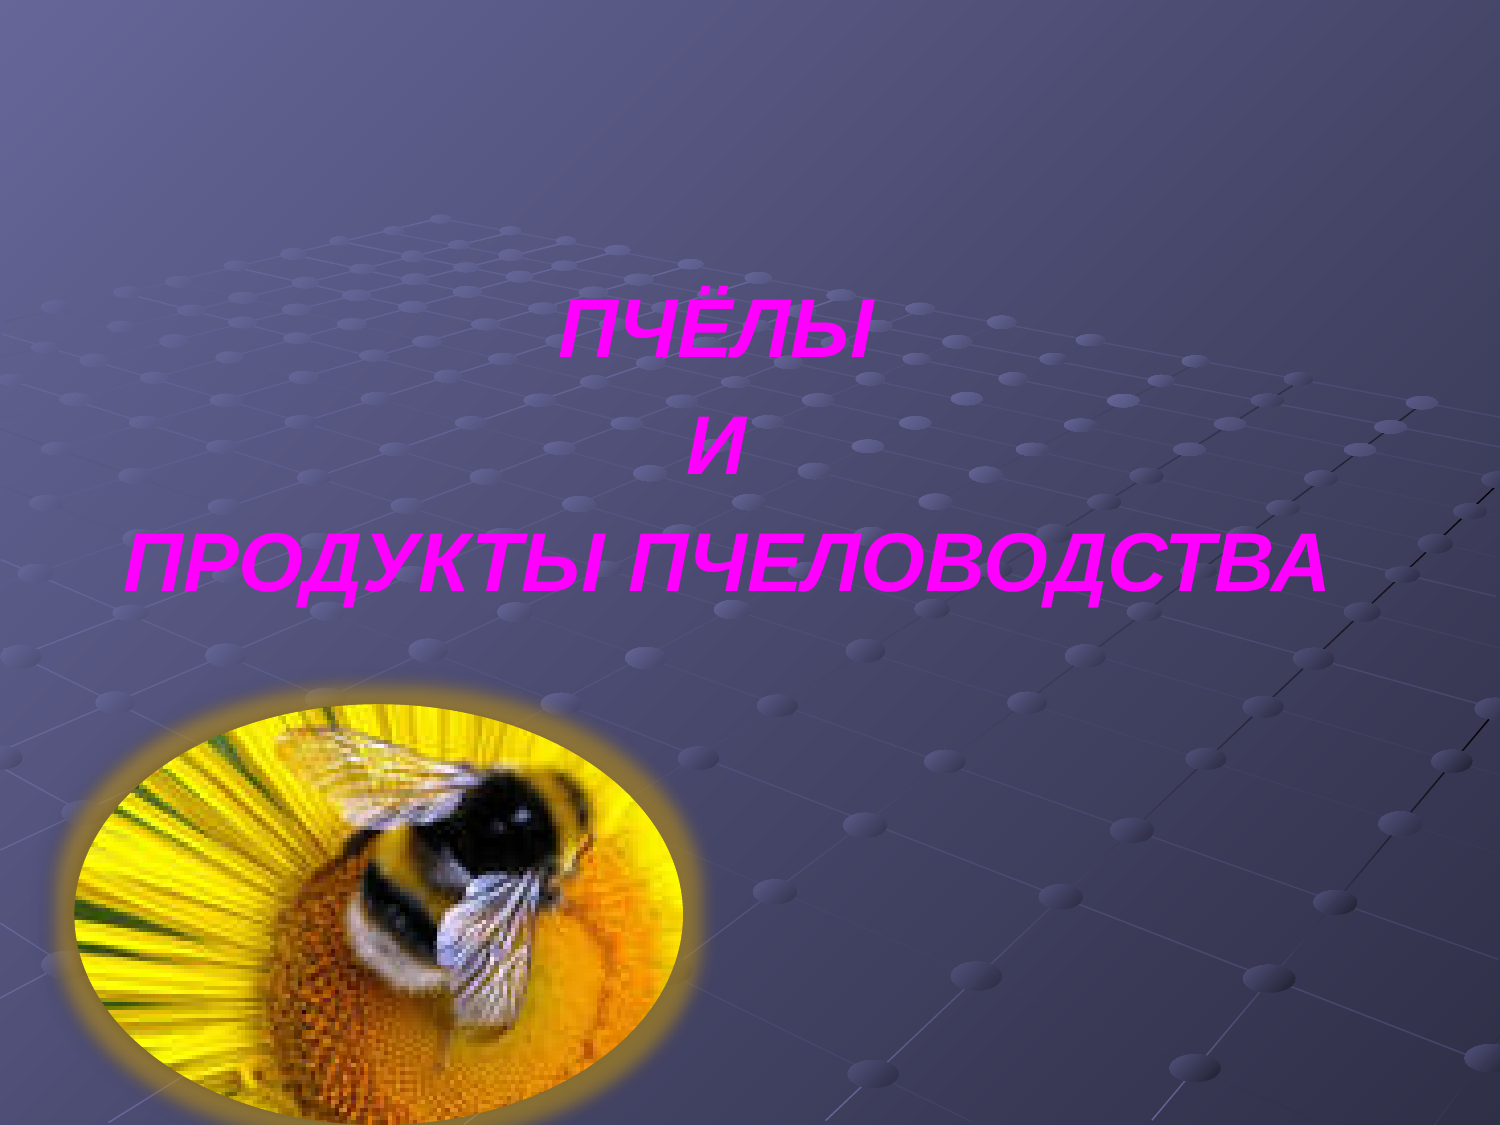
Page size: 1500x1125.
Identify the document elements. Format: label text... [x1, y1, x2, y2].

list ПЧЁЛЫ И ПРОДУКТЫ ПЧЕЛОВОДСТВА [52, 266, 1404, 633]
picture [74, 703, 684, 1125]
